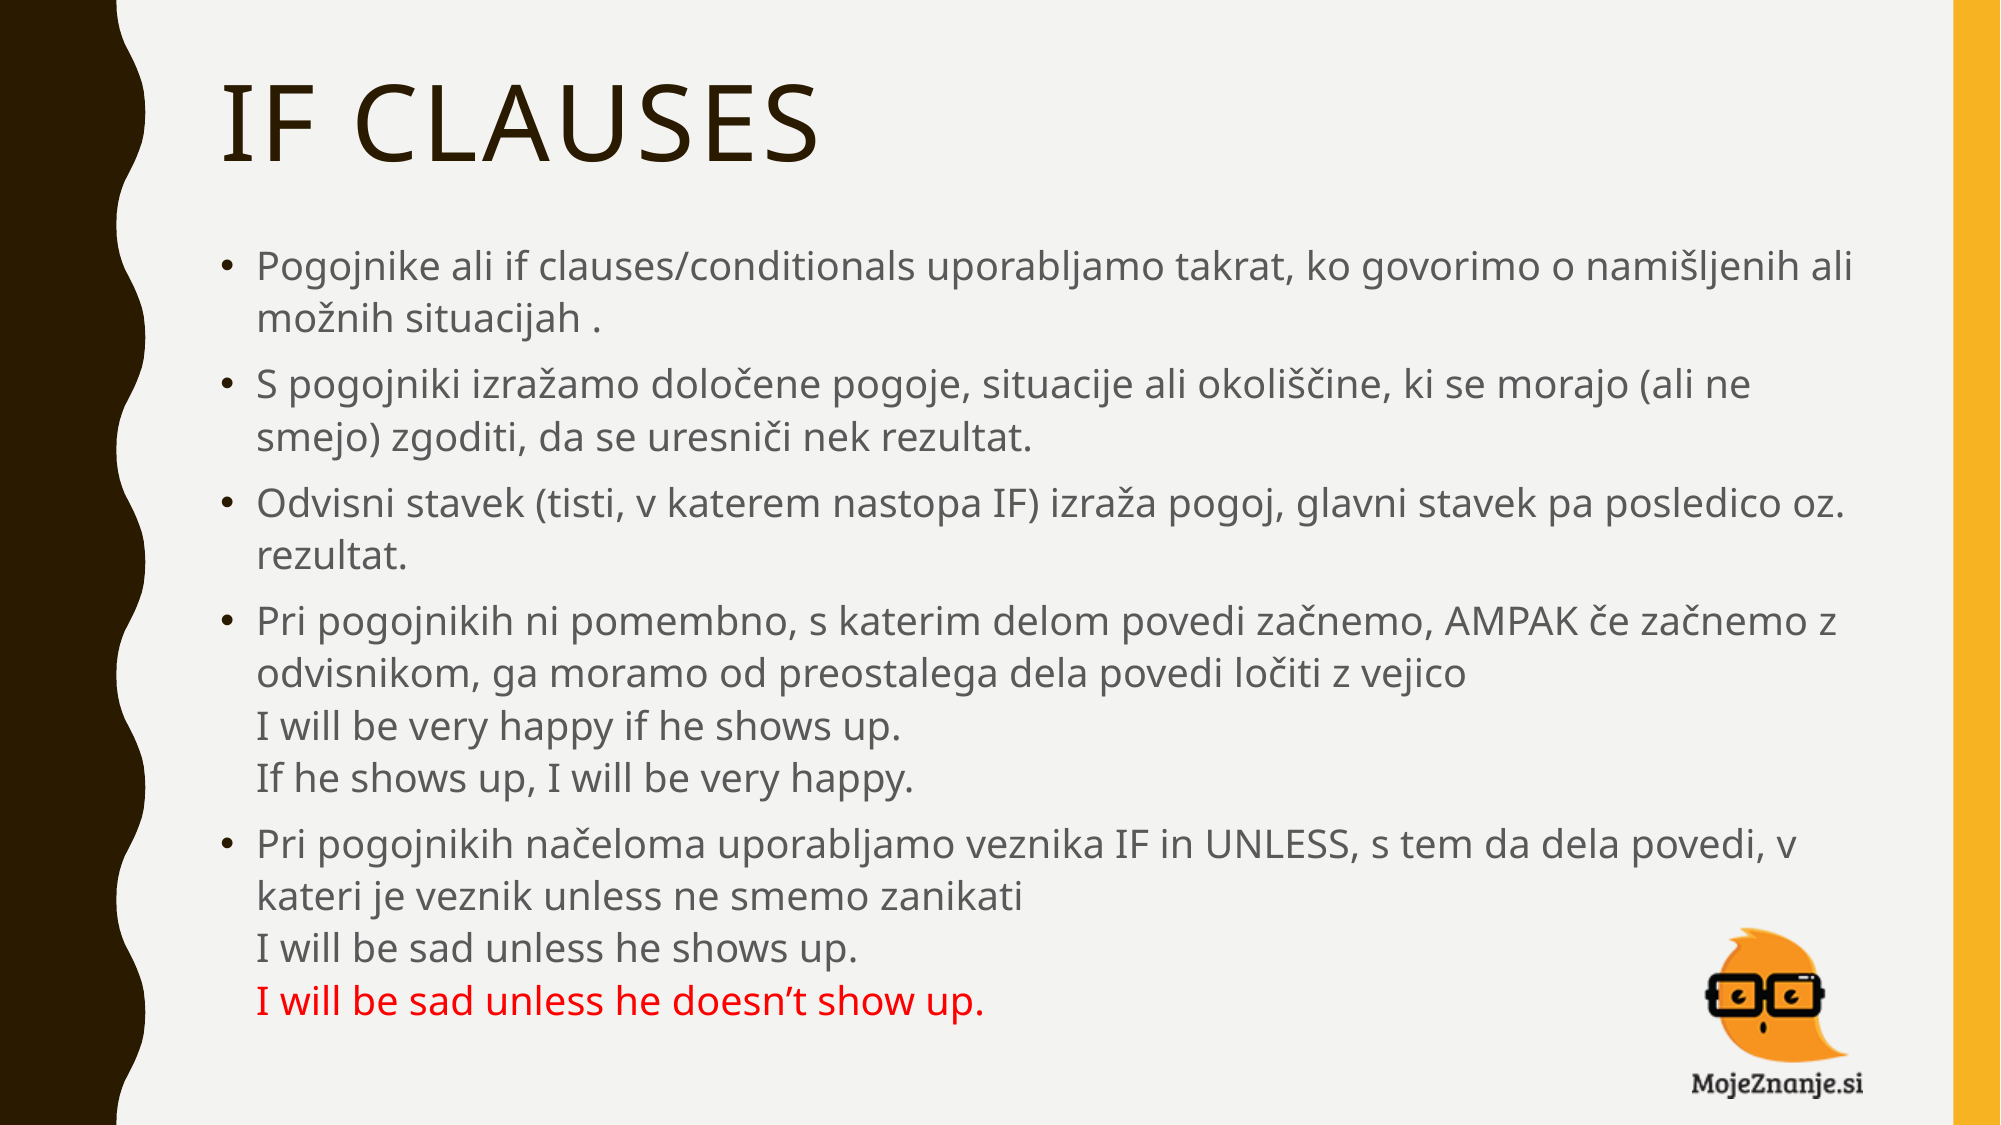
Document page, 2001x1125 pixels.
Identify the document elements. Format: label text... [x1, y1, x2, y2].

title IF CLAUSES [205, 62, 1875, 228]
picture [1692, 1034, 1863, 1099]
list Pogojnike ali if clauses/conditionals uporabljamo takrat, ko govorimo o namišljenih ali možnih situacijah . S pogojniki izražamo določene pogoje, situacije ali okoliščine, ki se morajo (ali ne smejo) zgoditi, da se uresniči nek rezultat. Odvisni stavek (tisti, v katerem nastopa IF) izraža pogoj, glavni stavek pa posledico oz. rezultat. Pri pogojnikih ni pomembno, s katerim delom povedi začnemo, AMPAK če začnemo z odvisnikom, ga moramo od preostalega dela povedi ločiti z vejico I will be very happy if he shows up. If he shows up, I will be very happy. Pri pogojnikih načeloma uporabljamo veznika IF in UNLESS, s tem da dela povedi, v kateri je veznik unless ne smemo zanikati I will be sad unless he shows up. I will be sad unless he doesn’t show up. [205, 228, 1875, 1034]
